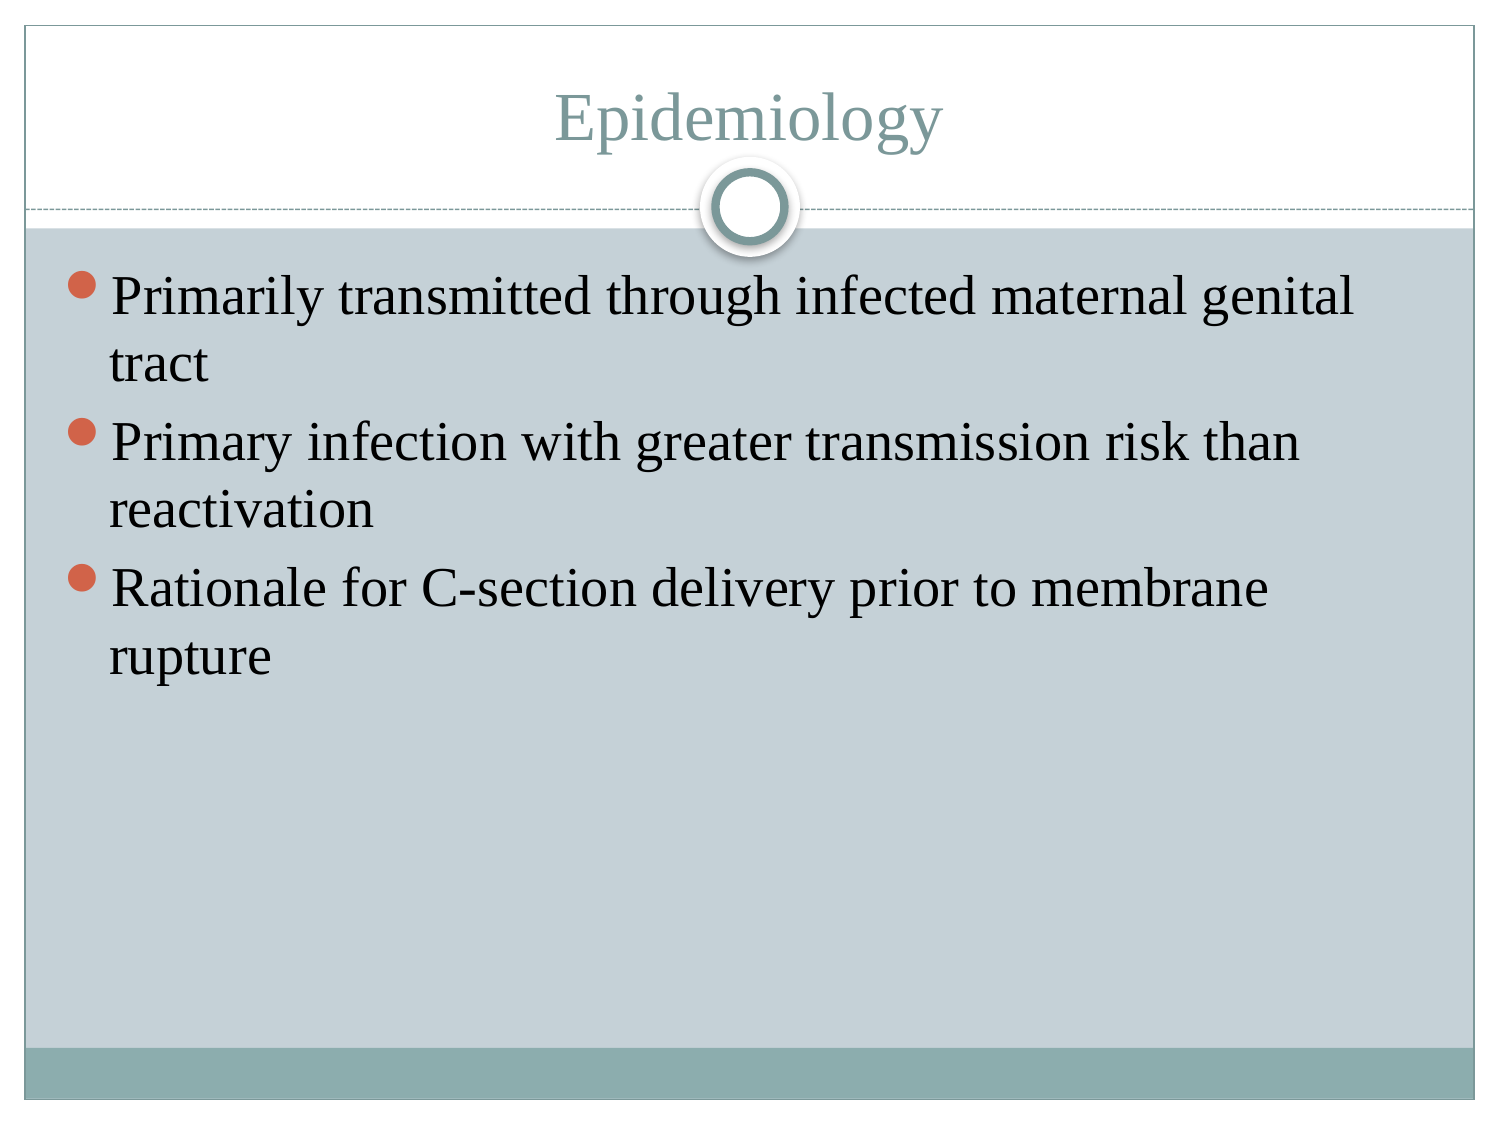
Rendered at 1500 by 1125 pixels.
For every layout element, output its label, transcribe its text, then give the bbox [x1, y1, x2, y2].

list Primarily transmitted through infected maternal genital tract Primary infection with greater transmission risk than reactivation Rationale for C-section delivery prior to membrane rupture [49, 250, 1445, 1001]
title Epidemiology [49, 37, 1450, 162]
